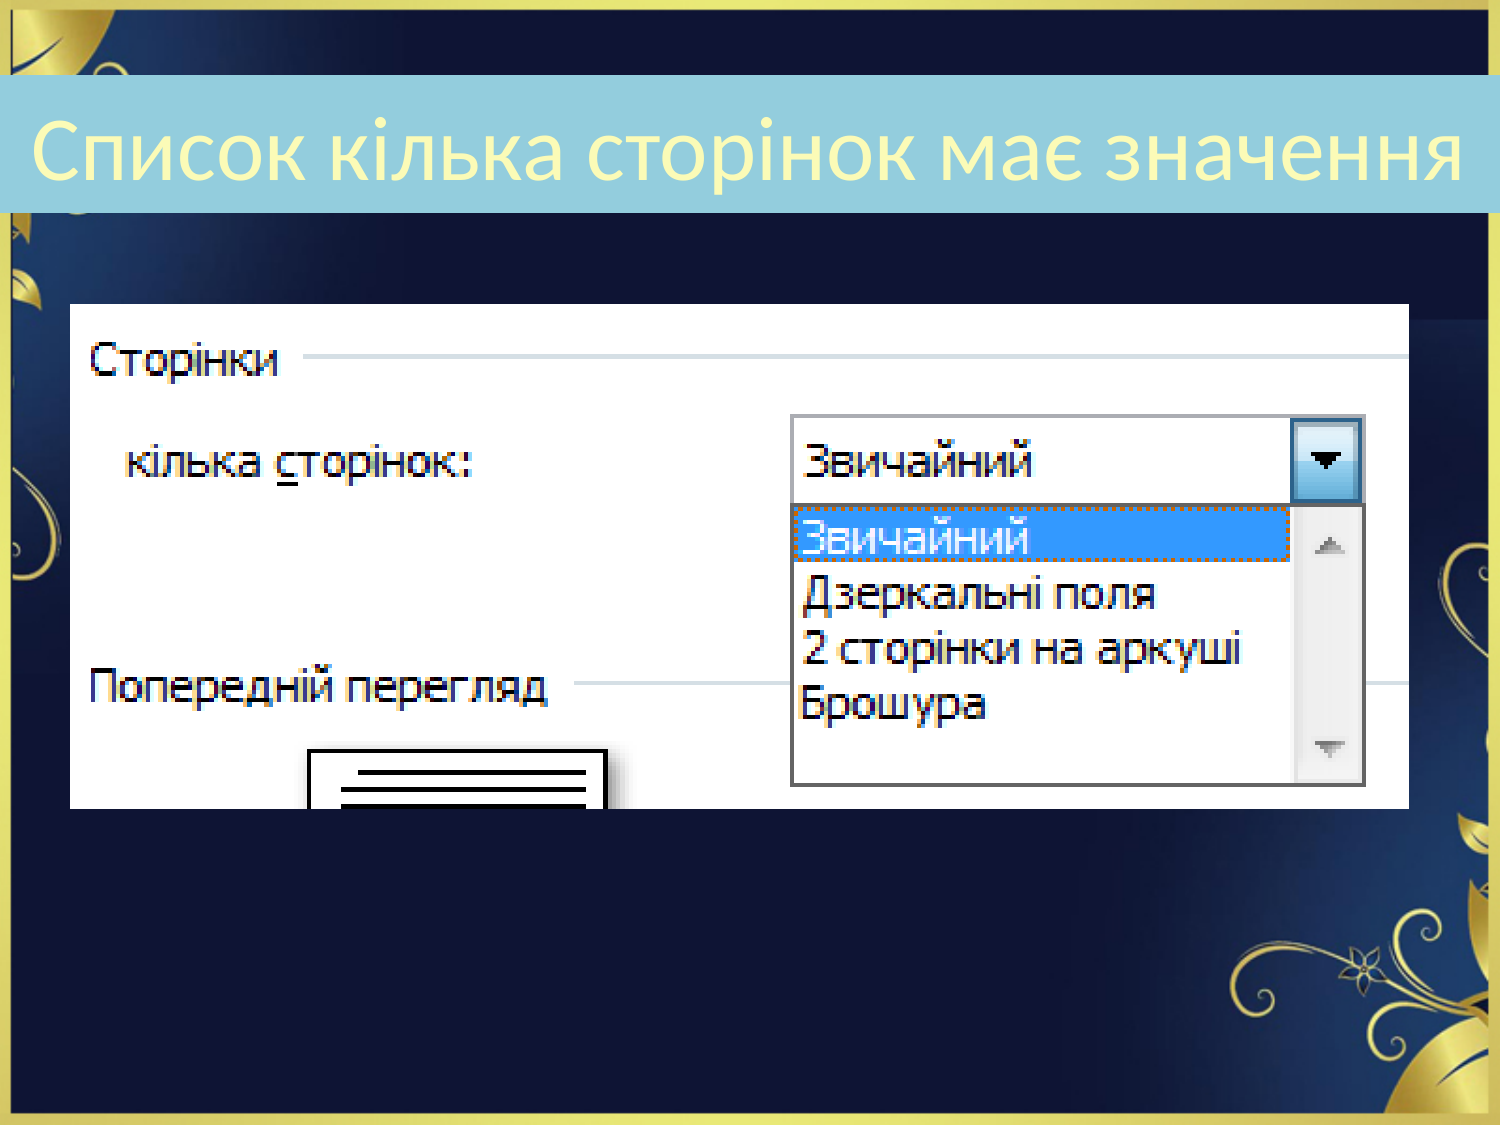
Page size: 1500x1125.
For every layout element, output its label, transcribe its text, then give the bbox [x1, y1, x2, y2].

picture [0, 0, 1500, 74]
picture [0, 214, 1500, 1125]
title Список кілька сторінок має значення [0, 74, 1500, 214]
